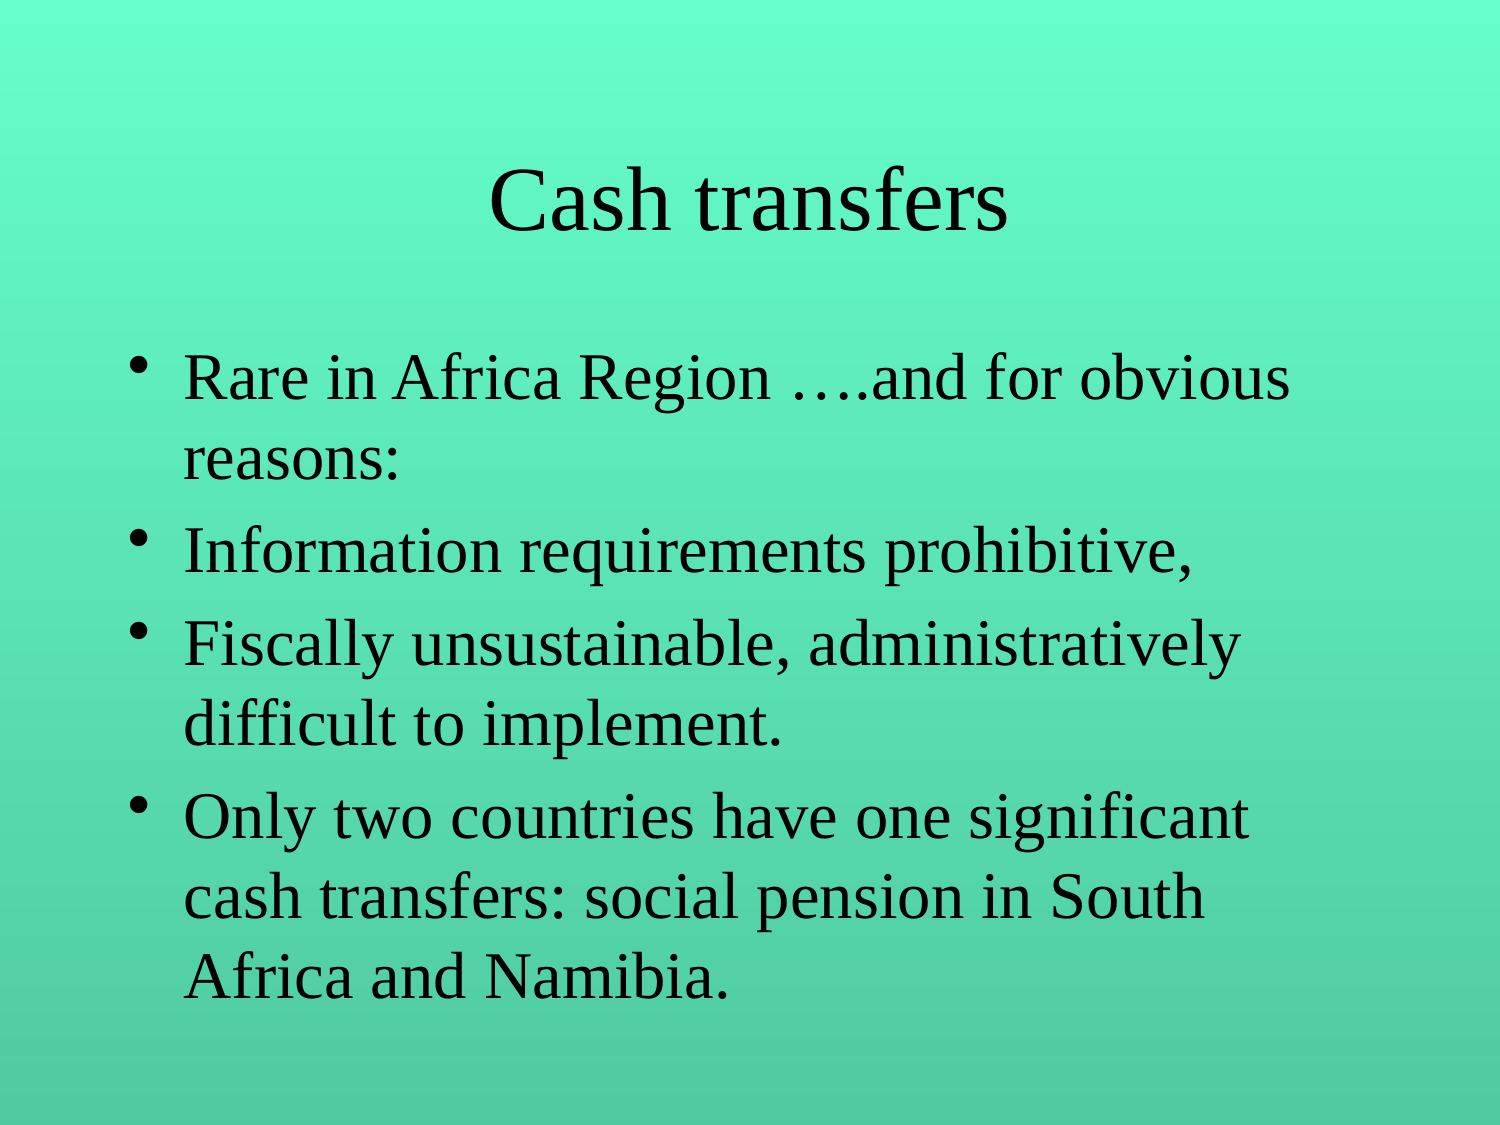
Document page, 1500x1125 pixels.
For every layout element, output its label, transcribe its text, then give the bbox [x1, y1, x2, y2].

title Cash transfers [112, 99, 1388, 288]
list Rare in Africa Region ….and for obvious reasons: Information requirements prohibitive, Fiscally unsustainable, administratively difficult to implement. Only two countries have one significant cash transfers: social pension in South Africa and Namibia. [112, 324, 1388, 1001]
